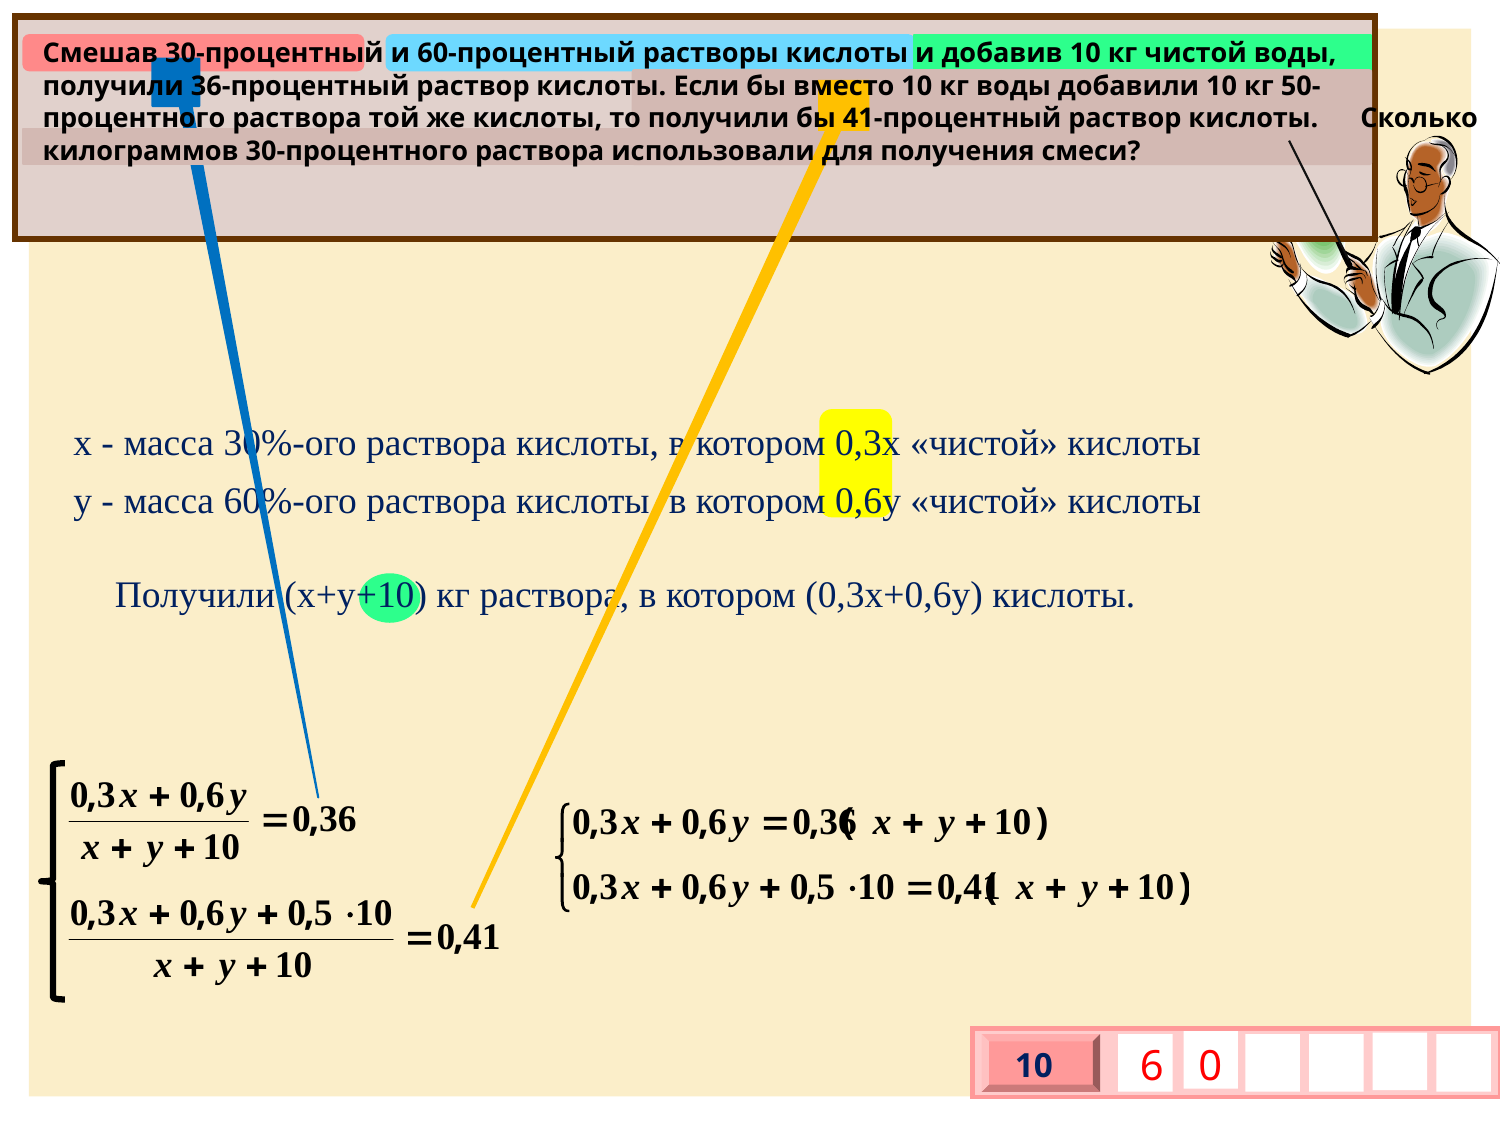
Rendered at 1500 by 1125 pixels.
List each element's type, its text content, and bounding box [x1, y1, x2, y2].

picture [1242, 105, 1500, 375]
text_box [972, 1019, 1500, 1102]
text_box [22, 34, 27, 71]
text_box х - масса 30%-ого раствора кислоты, в котором 0,3х «чистой» кислоты [249, 410, 699, 468]
text_box Смешав 30-процентный и 60-процентный растворы кислоты и добавив 10 кг чистой воды, получили 36-процентный раствор кислоты. Если бы вместо 10 кг воды добавили 10 кг 50-процентного раствора той же кислоты, то получили бы 41-процентный раствор кислоты. Сколько килограммов 30-процентного раствора использовали для получения смеси? [27, 28, 1493, 298]
text_box [217, 298, 315, 771]
text_box у - масса 60%-ого раствора кислоты, в котором 0,6у «чистой» кислоты [260, 468, 672, 529]
text_box Получили (х+у+10) кг раствора, в котором (0,3х+0,6у) кислоты. [277, 562, 629, 623]
text_box у - масса 60%-ого раствора кислоты, в котором 0,6у «чистой» кислоты [58, 468, 263, 529]
text_box у - масса 60%-ого раствора кислоты, в котором 0,6у «чистой» кислоты [652, 468, 1370, 529]
text_box Получили (х+у+10) кг раствора, в котором (0,3х+0,6у) кислоты. [608, 562, 1258, 623]
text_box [549, 798, 1189, 918]
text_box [64, 893, 503, 992]
text_box [22, 128, 27, 165]
text_box х - масса 30%-ого раствора кислоты, в котором 0,3х «чистой» кислоты [58, 410, 251, 468]
text_box Получили (х+у+10) кг раствора, в котором (0,3х+0,6у) кислоты. [100, 562, 282, 623]
text_box [40, 762, 65, 1000]
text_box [64, 774, 361, 873]
text_box [481, 298, 761, 889]
text_box [15, 16, 1375, 239]
text_box х - масса 30%-ого раствора кислоты, в котором 0,3х «чистой» кислоты [681, 410, 1418, 470]
